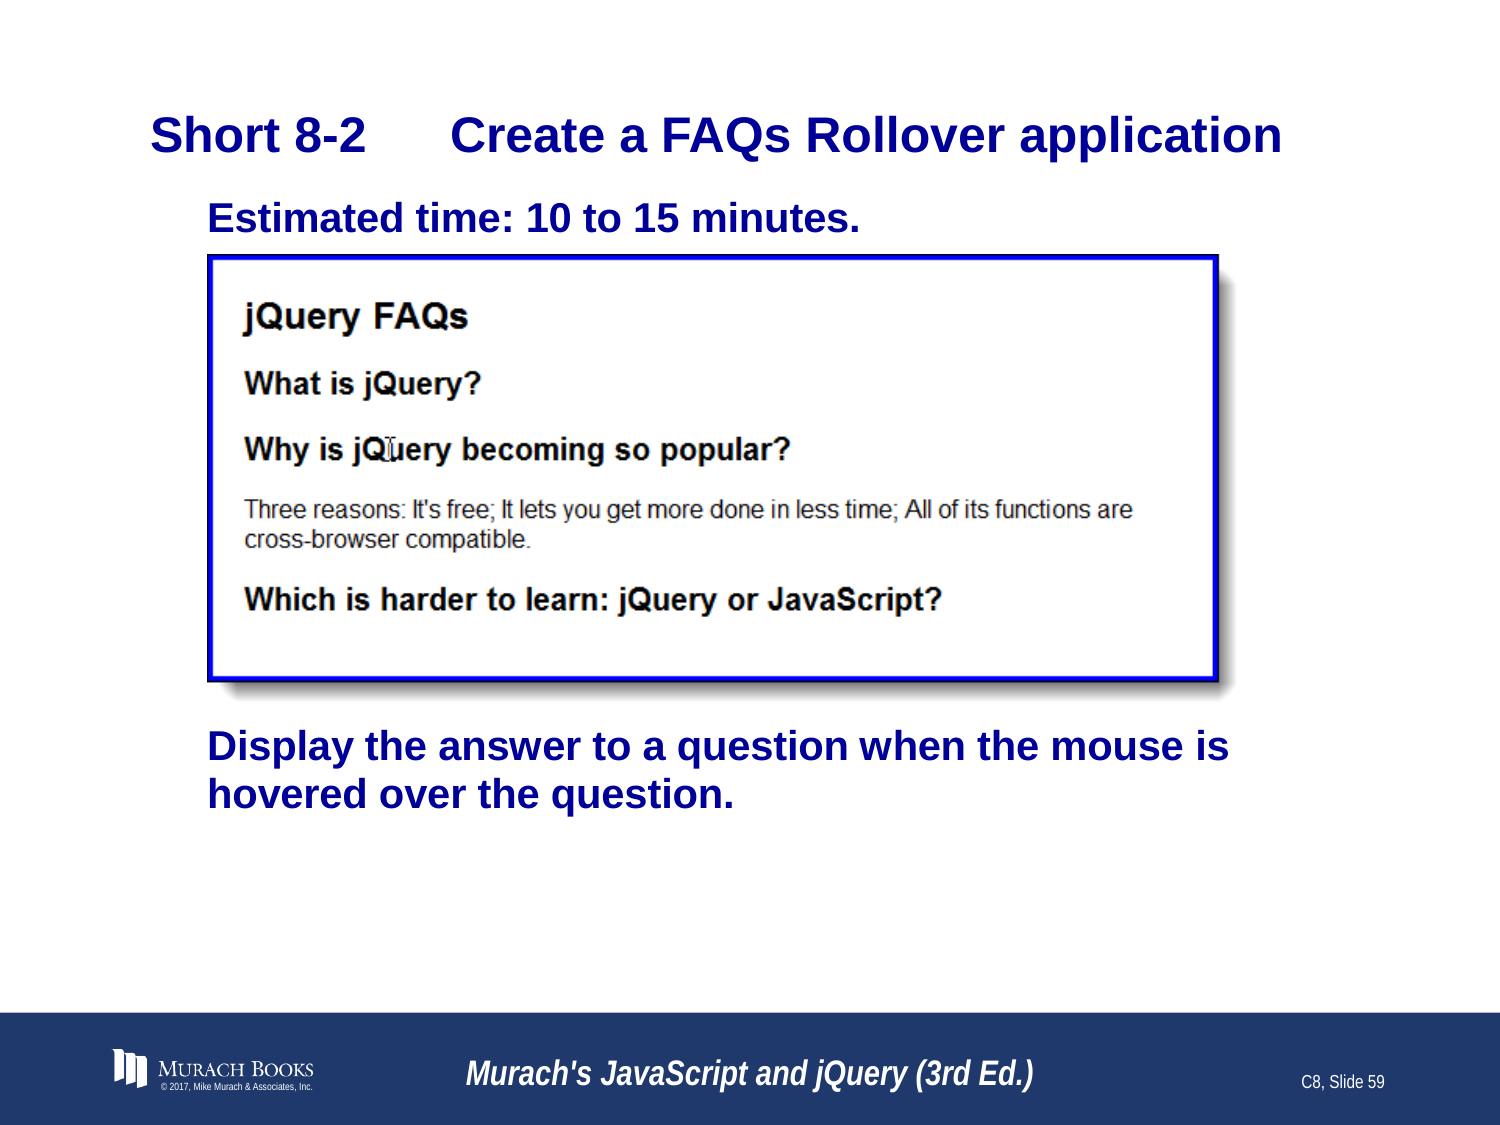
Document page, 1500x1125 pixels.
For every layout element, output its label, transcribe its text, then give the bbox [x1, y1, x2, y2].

slide_number C8, Slide 59 [1087, 1025, 1400, 1100]
footer © 2017, Mike Murach & Associates, Inc. [12, 1025, 463, 1100]
title Short 8-2 Create a FAQs Rollover application [150, 102, 1350, 164]
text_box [149, 174, 1350, 869]
slide_number Murach's JavaScript and jQuery (3rd Ed.) [463, 1025, 1050, 1100]
